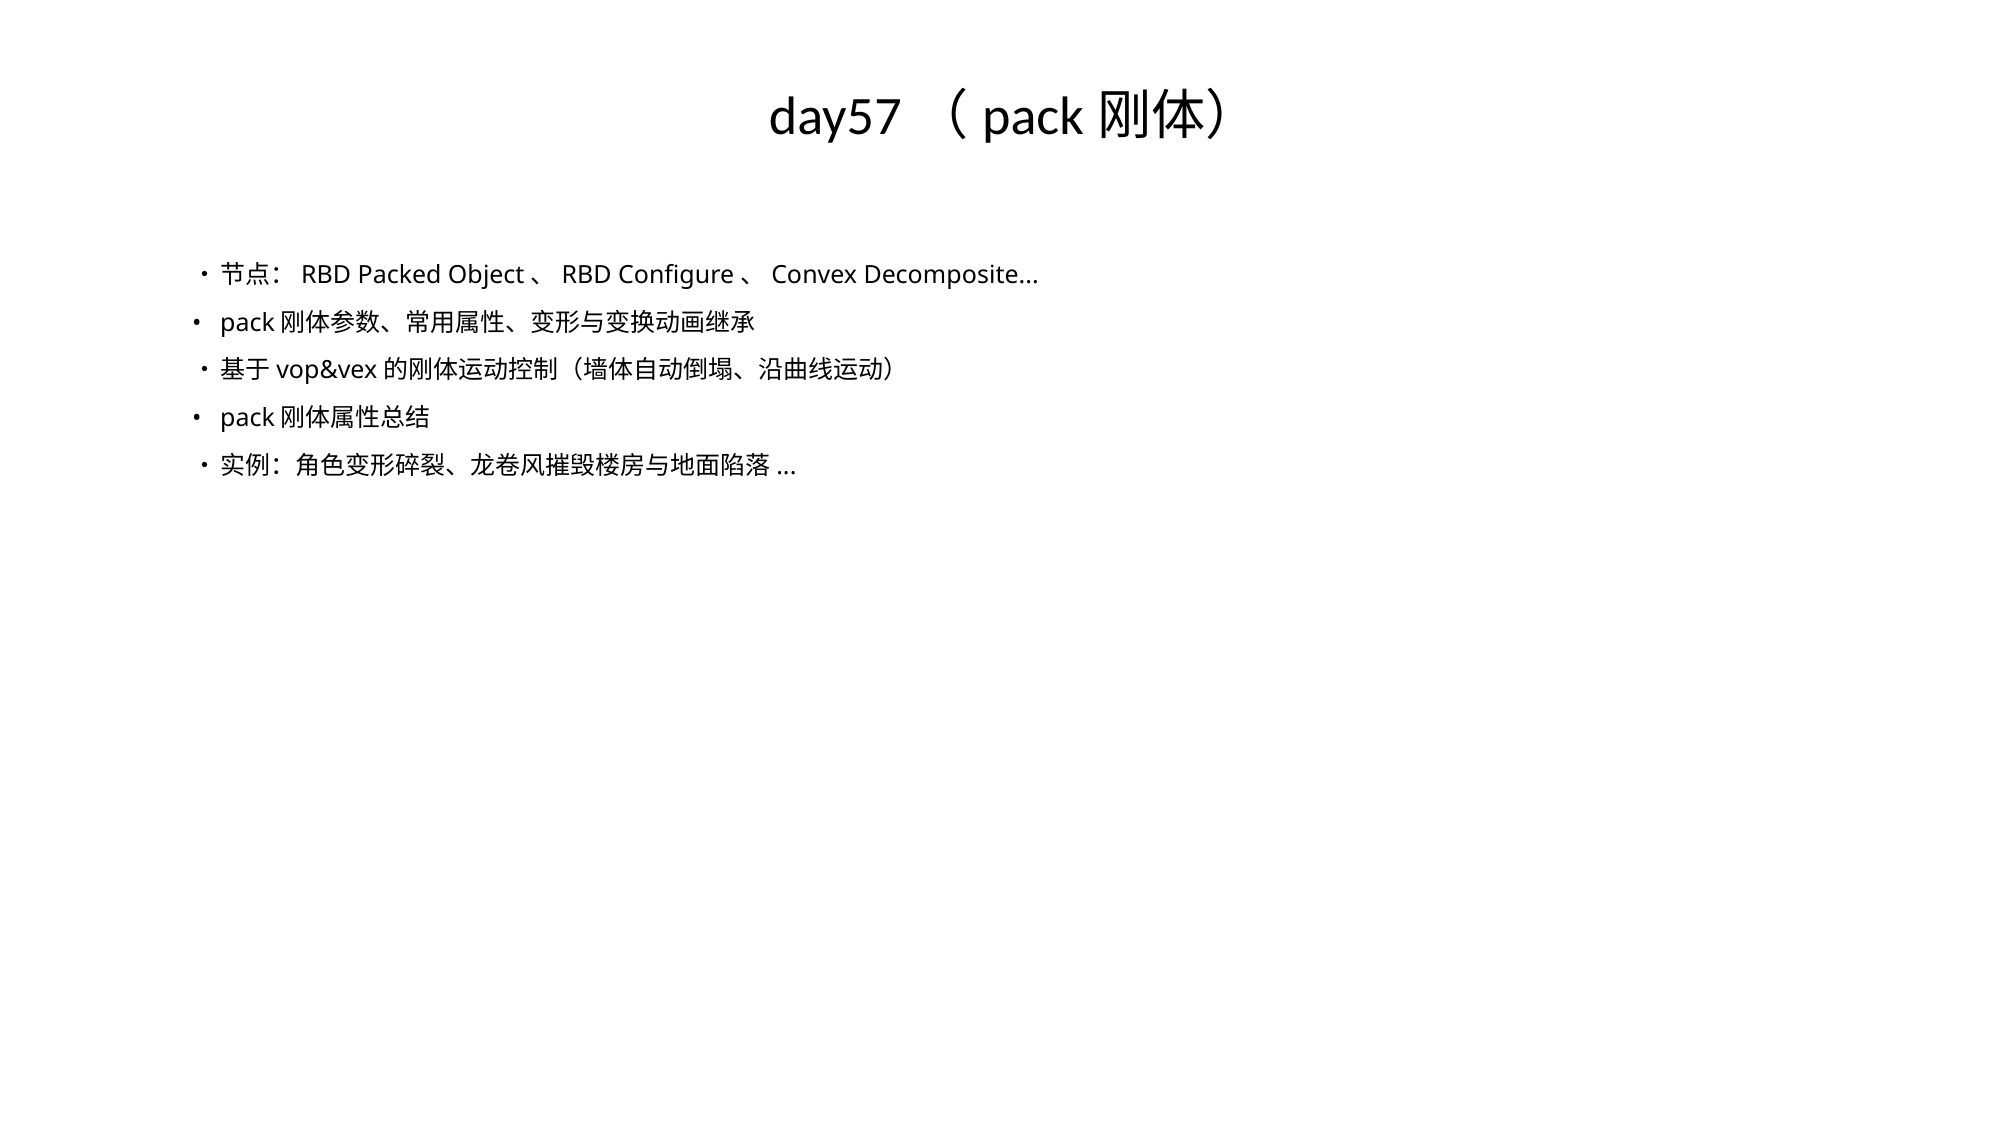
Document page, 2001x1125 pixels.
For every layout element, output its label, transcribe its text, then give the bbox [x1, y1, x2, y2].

title day57（pack刚体） [543, 41, 1486, 154]
subtitle • 节点：RBD Packed Object、RBD Configure、Convex Decomposite... • pack刚体参数、常用属性、变形与变换动画继承 • 基于vop&vex的刚体运动控制（墙体自动倒塌、沿曲线运动） • pack刚体属性总结 • 实例：角色变形碎裂、龙卷风摧毁楼房与地面陷落... [176, 203, 1815, 903]
